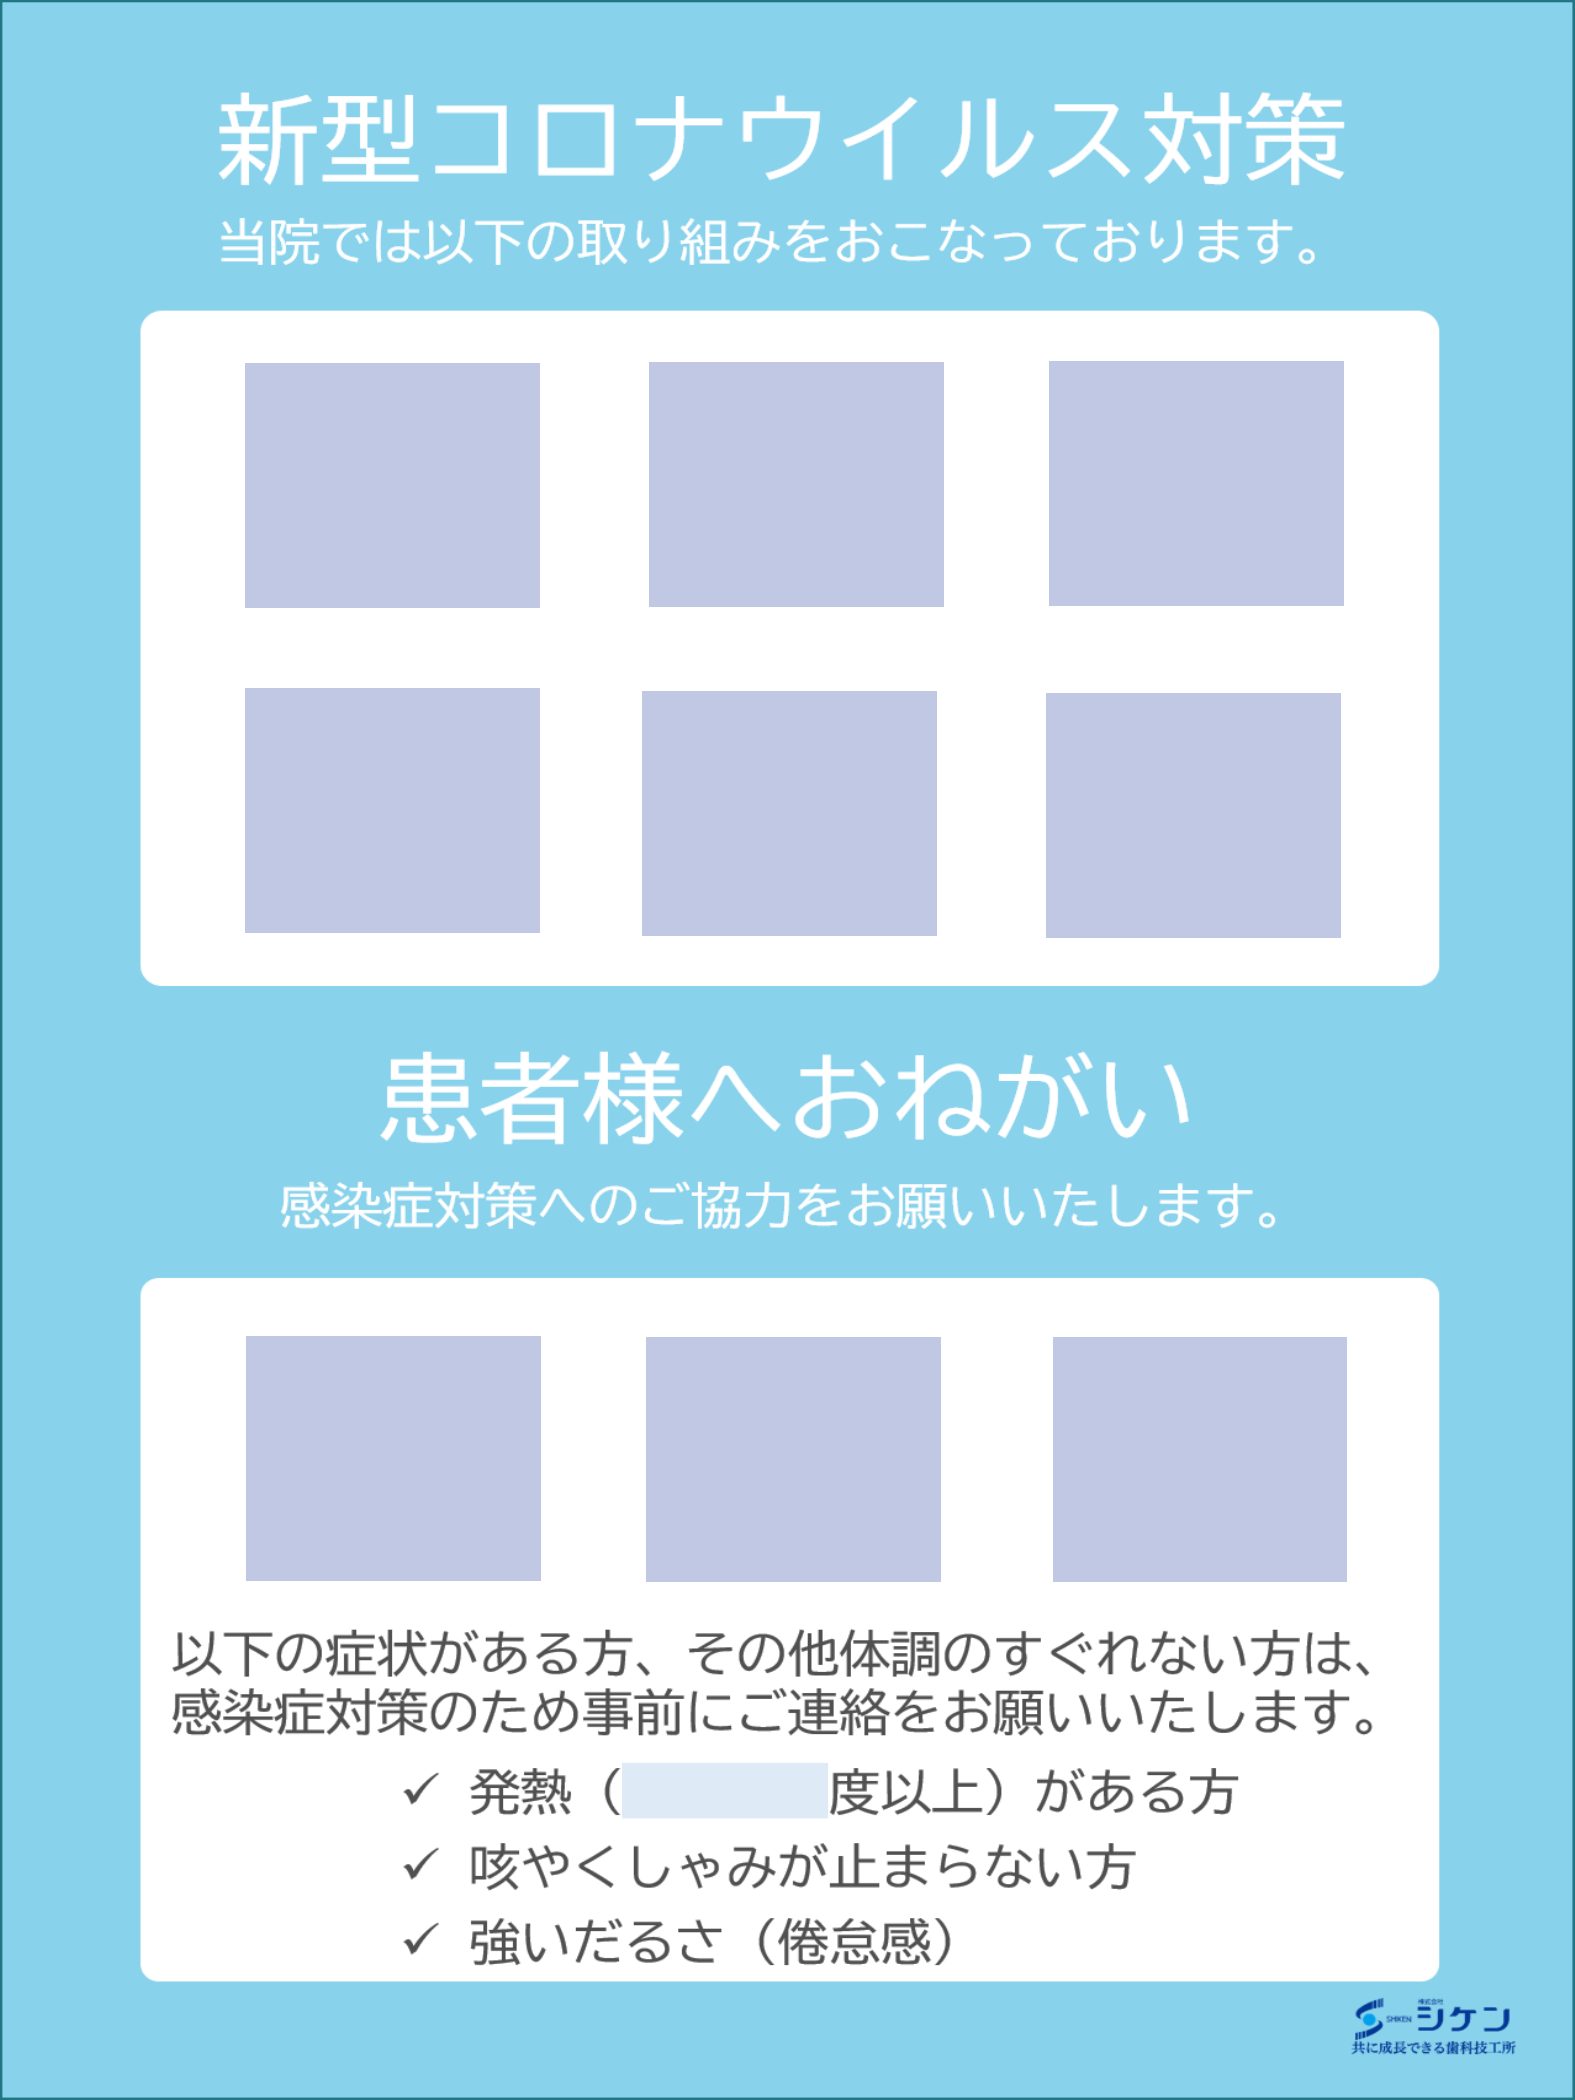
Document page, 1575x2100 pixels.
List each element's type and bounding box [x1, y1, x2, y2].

text_box [167, 1297, 1408, 2002]
text_box [167, 318, 1408, 1023]
picture [0, 0, 1575, 2100]
